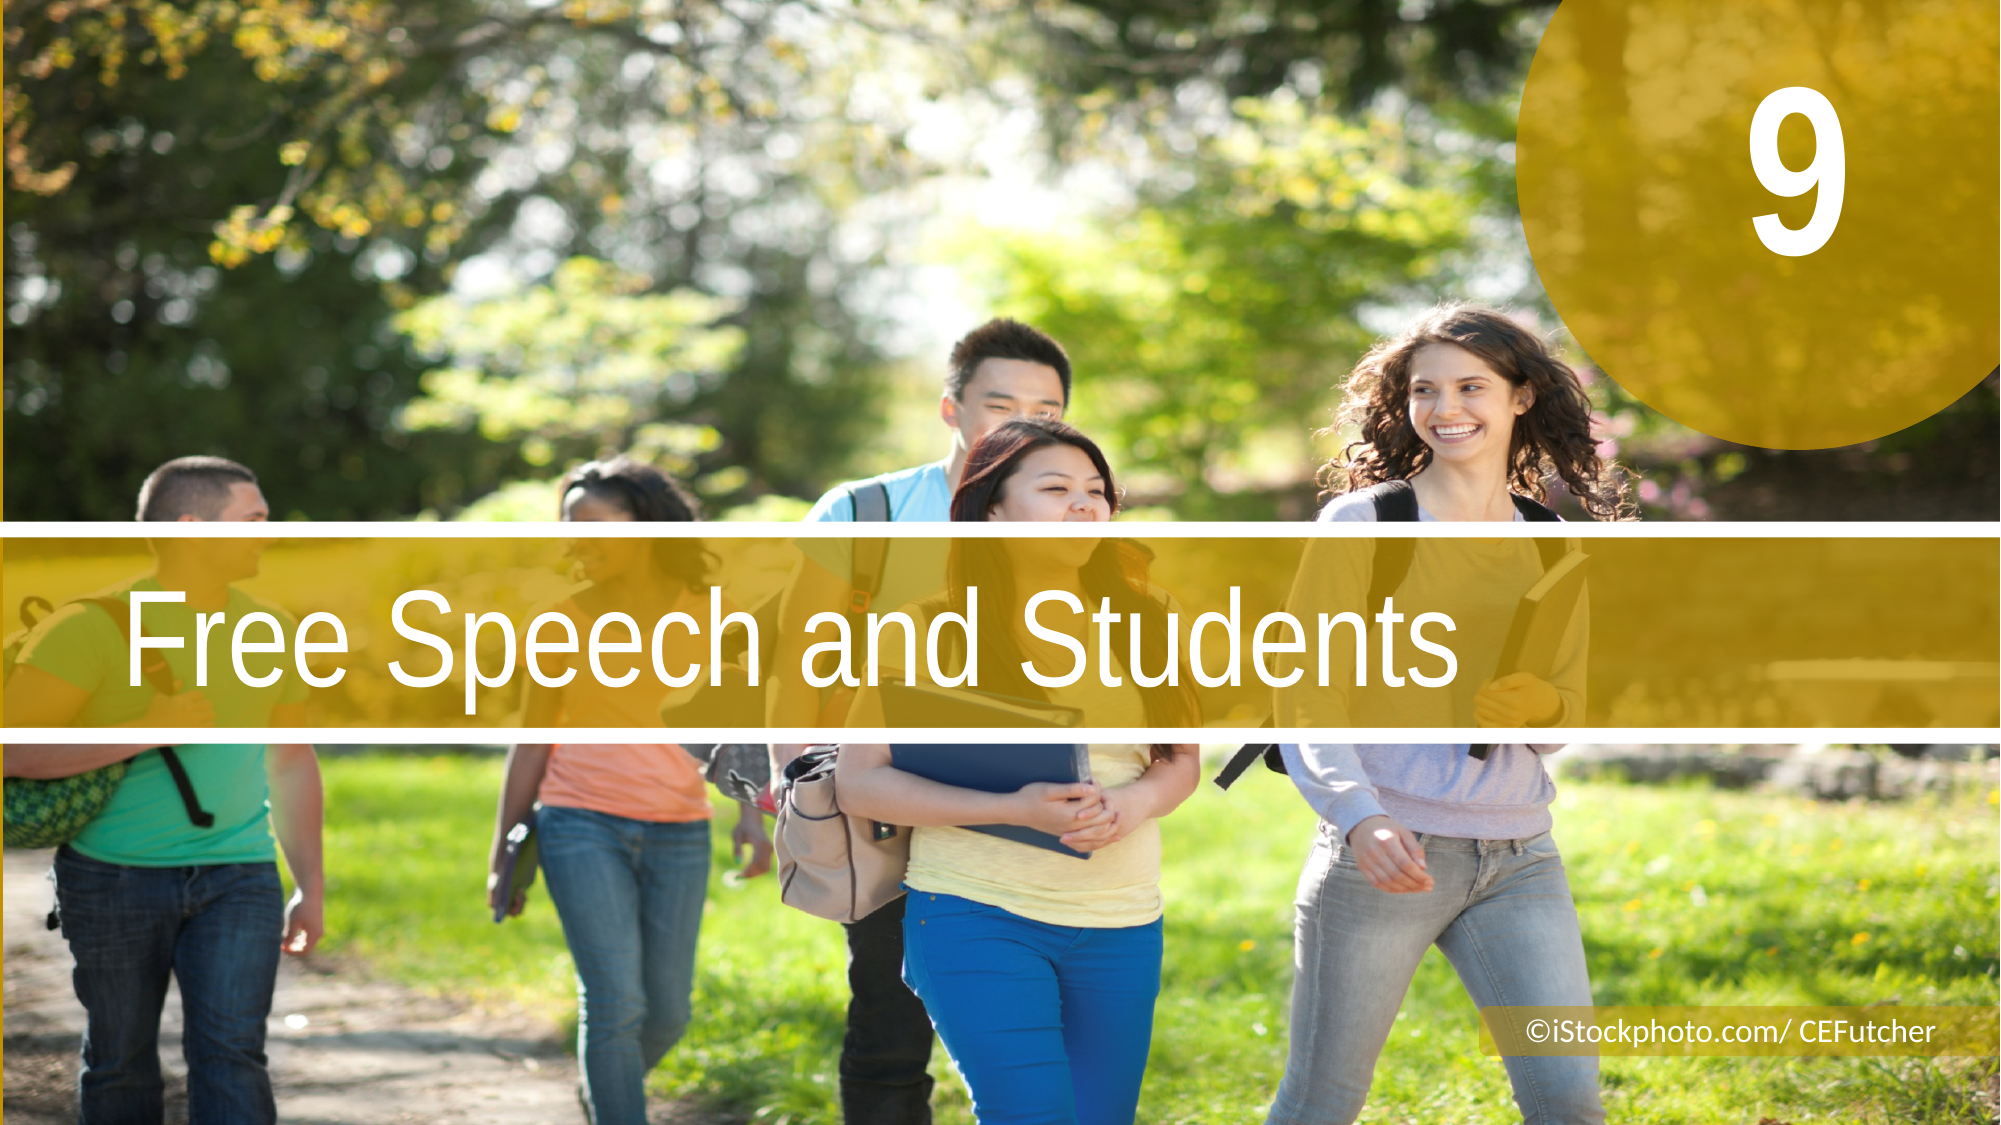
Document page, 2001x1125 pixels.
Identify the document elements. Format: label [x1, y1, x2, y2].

picture [3, 0, 2000, 1125]
text_box [1515, 0, 2000, 450]
